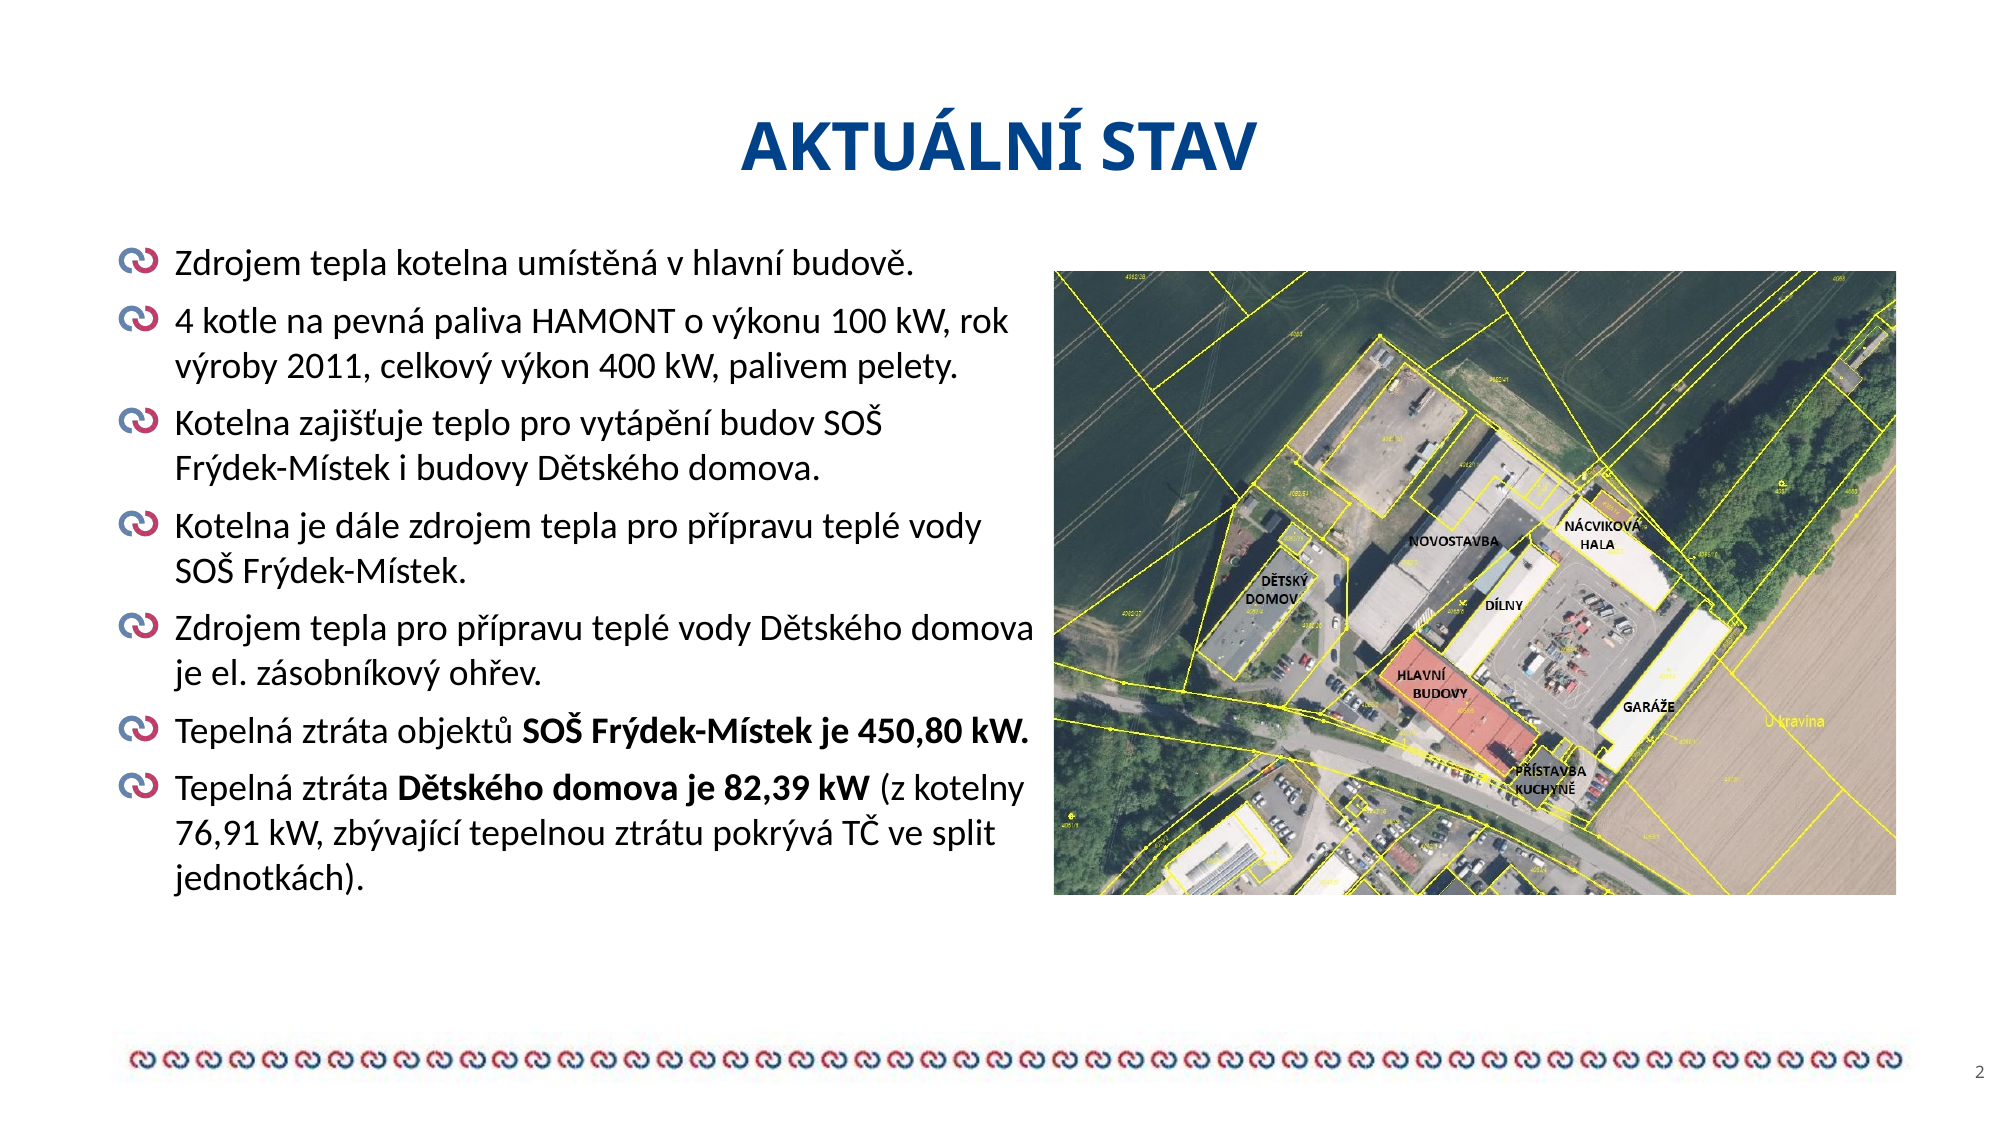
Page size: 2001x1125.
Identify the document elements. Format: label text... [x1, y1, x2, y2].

picture [118, 510, 146, 537]
title AKTUÁLNÍ STAV [139, 40, 1861, 258]
slide_number 2 [1533, 1042, 2000, 1103]
picture [118, 407, 146, 434]
picture [118, 715, 146, 742]
picture [118, 772, 146, 799]
picture [63, 1032, 1985, 1087]
picture [118, 247, 146, 274]
picture [118, 612, 146, 639]
picture [1053, 271, 1897, 895]
list Zdrojem tepla kotelna umístěná v hlavní budově. 4 kotle na pevná paliva HAMONT o výkonu 100 kW, rok výroby 2011, celkový výkon 400 kW, palivem pelety. Kotelna zajišťuje teplo pro vytápění budov SOŠ Frýdek-Místek i budovy Dětského domova. Kotelna je dále zdrojem tepla pro přípravu teplé vody SOŠ Frýdek-Místek. Zdrojem tepla pro přípravu teplé vody Dětského domova je el. zásobníkový ohřev. Tepelná ztráta objektů SOŠ Frýdek-Místek je 450,80 kW. Tepelná ztráta Dětského domova je 82,39 kW (z kotelny 76,91 kW, zbývající tepelnou ztrátu pokrývá TČ ve split jednotkách). [103, 230, 1072, 936]
picture [118, 305, 146, 332]
